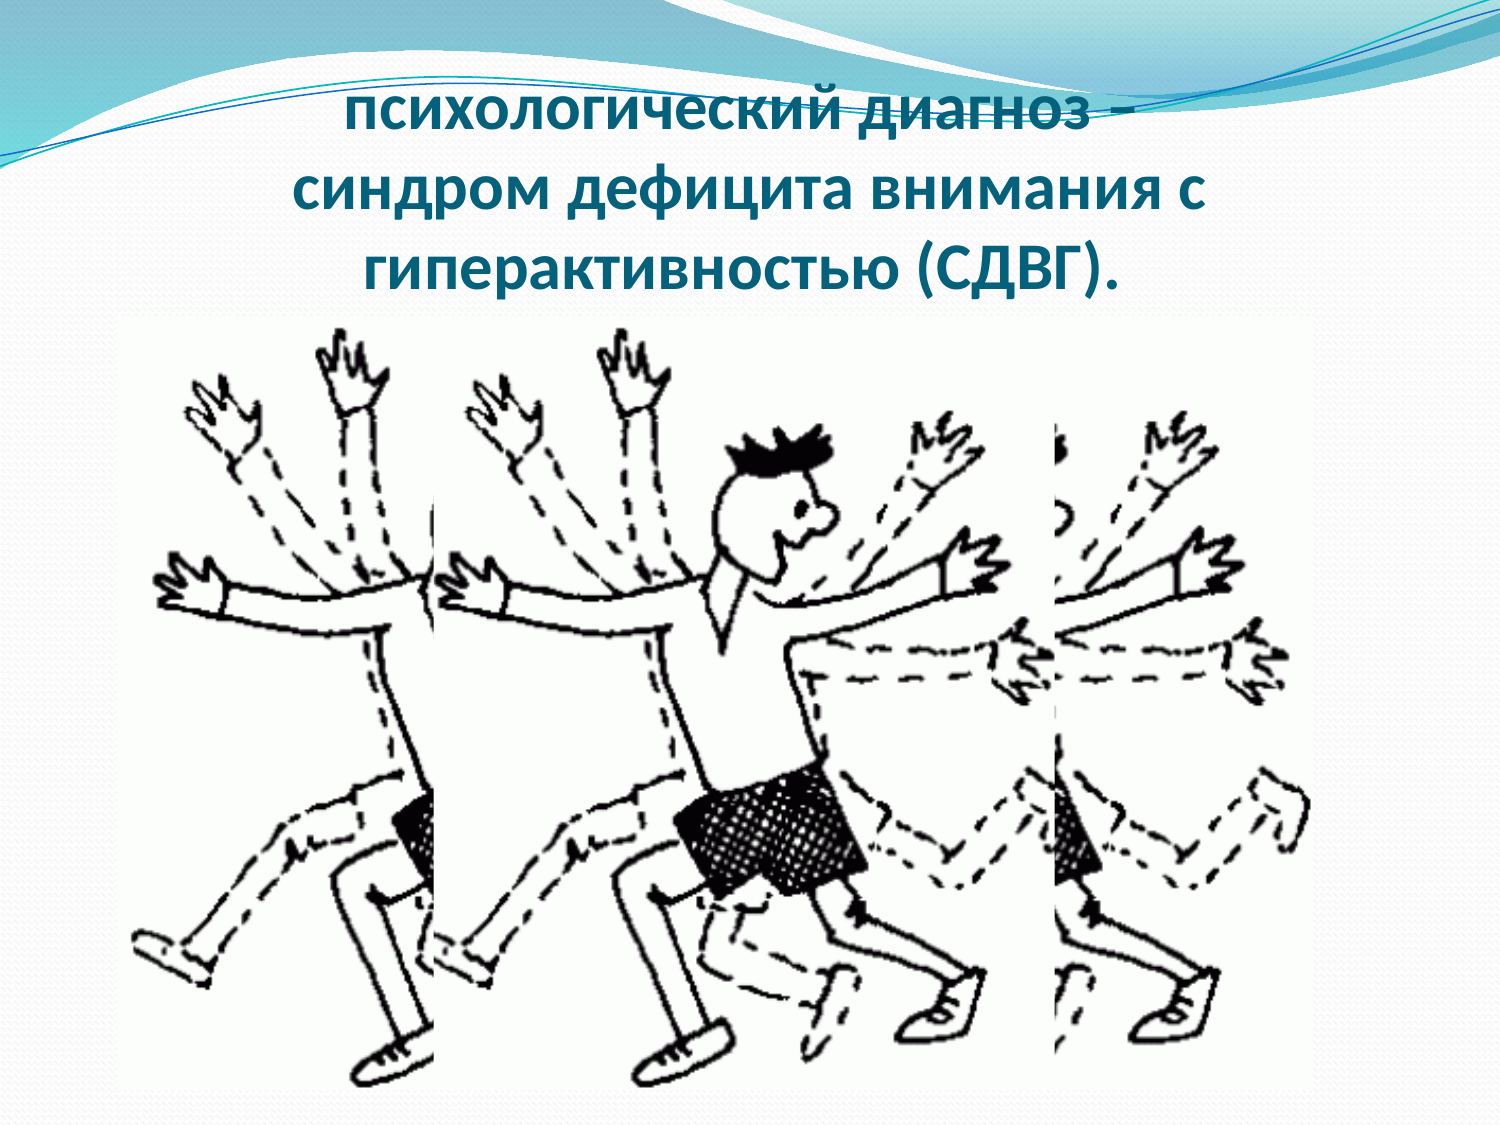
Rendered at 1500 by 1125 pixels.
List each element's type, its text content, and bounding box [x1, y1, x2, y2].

title психологический диагноз – синдром дефицита внимания с гиперактивностью (СДВГ). [75, 58, 1425, 303]
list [116, 316, 433, 1090]
picture [433, 316, 1313, 1090]
